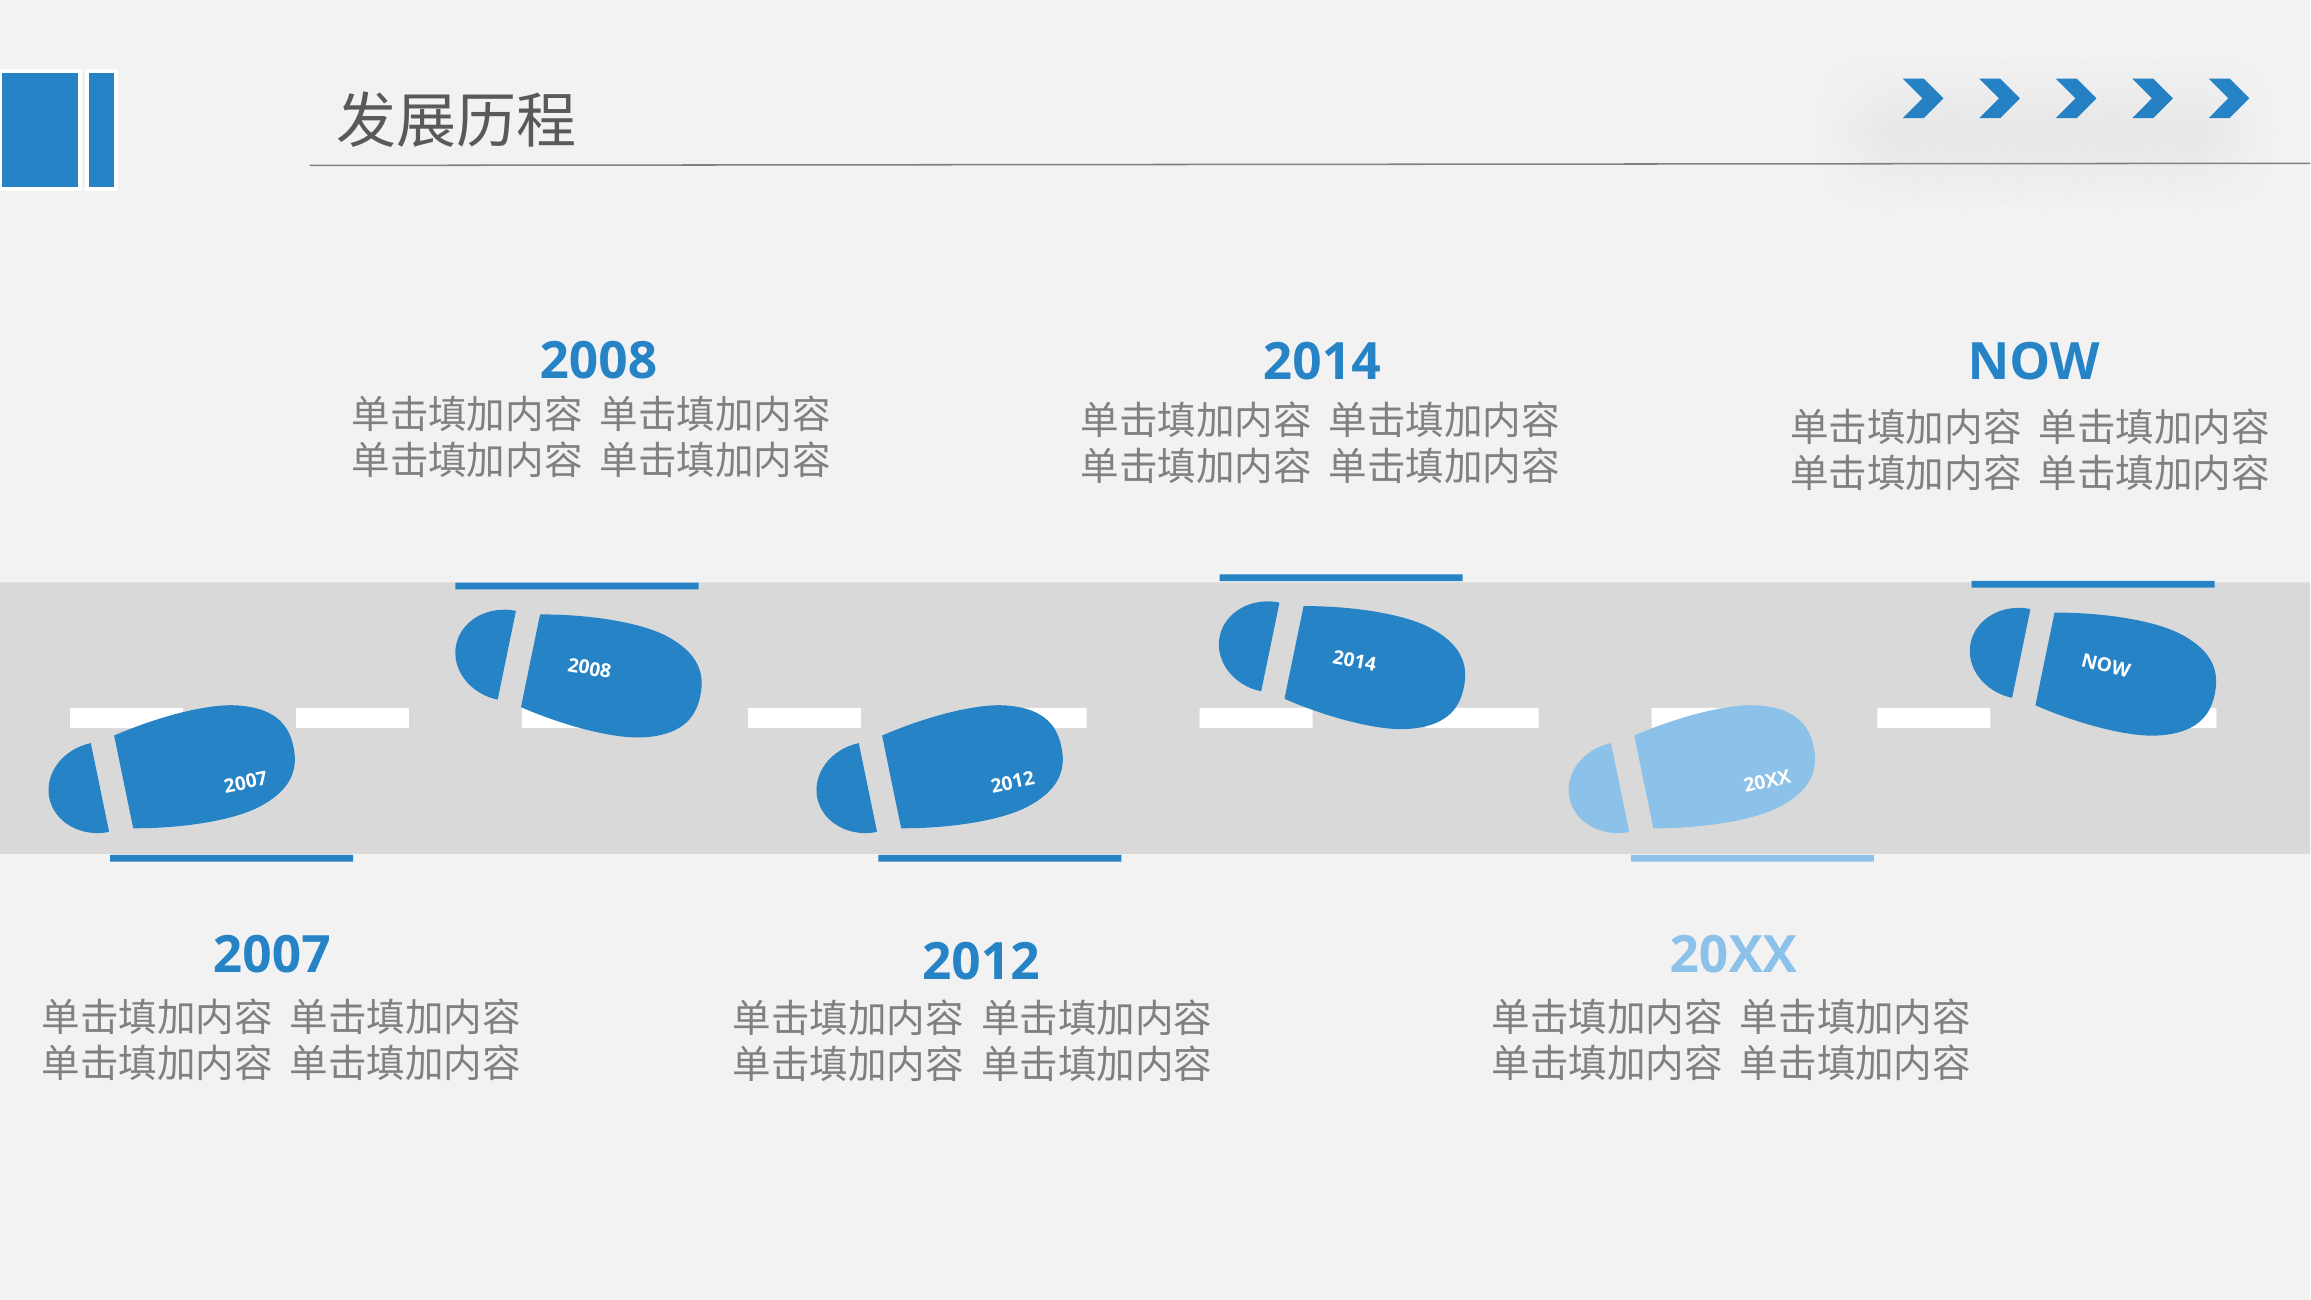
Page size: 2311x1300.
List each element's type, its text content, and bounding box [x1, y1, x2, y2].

text_box [1219, 574, 1463, 581]
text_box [455, 609, 702, 738]
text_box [1969, 607, 2217, 736]
text_box 20XX [1669, 921, 1976, 984]
text_box 2008 [539, 326, 846, 389]
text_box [0, 582, 2311, 855]
text_box 单击填加内容 单击填加内容 单击填加内容 单击填加内容 [1790, 402, 2300, 496]
text_box 2007 [212, 921, 519, 984]
text_box 单击填加内容 单击填加内容 单击填加内容 单击填加内容 [1080, 395, 1630, 489]
text_box 2014 [1262, 327, 1569, 390]
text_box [1568, 704, 1816, 834]
text_box 单击填加内容 单击填加内容 单击填加内容 单击填加内容 [1491, 992, 2014, 1086]
text_box 单击填加内容 单击填加内容 单击填加内容 单击填加内容 [41, 992, 548, 1086]
text_box 单击填加内容 单击填加内容 单击填加内容 单击填加内容 [351, 390, 855, 483]
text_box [1218, 601, 1466, 730]
text_box 2012 [922, 927, 1228, 990]
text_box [48, 704, 296, 834]
title 发展历程 [316, 70, 1119, 166]
text_box NOW [1967, 327, 2274, 390]
text_box 单击填加内容 单击填加内容 单击填加内容 单击填加内容 [732, 993, 1242, 1087]
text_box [816, 704, 1064, 834]
